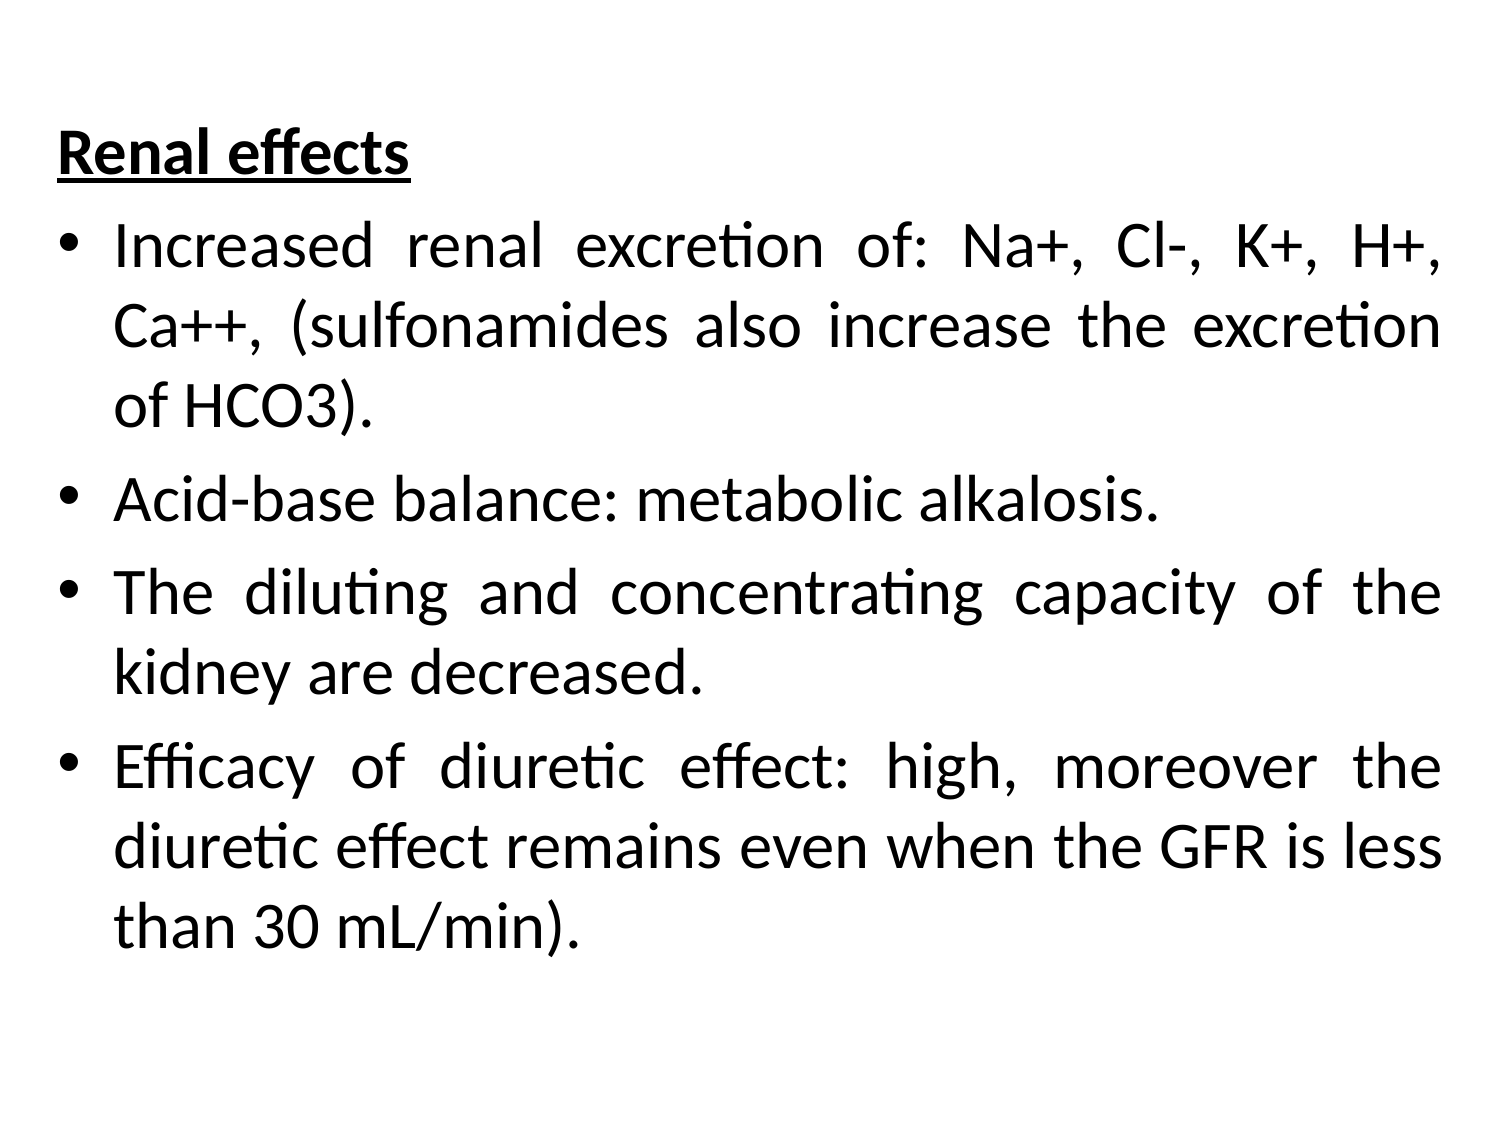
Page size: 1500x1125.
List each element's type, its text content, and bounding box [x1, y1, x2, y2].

list Renal effects Increased renal excretion of: Na+, Cl-, K+, H+, Ca++, (sulfonamides also increase the excretion of HCO3). Acid-base balance: metabolic alkalosis. The diluting and concentrating capacity of the kidney are decreased. Efficacy of diuretic effect: high, moreover the diuretic effect remains even when the GFR is less than 30 mL/min). [42, 99, 1460, 1072]
